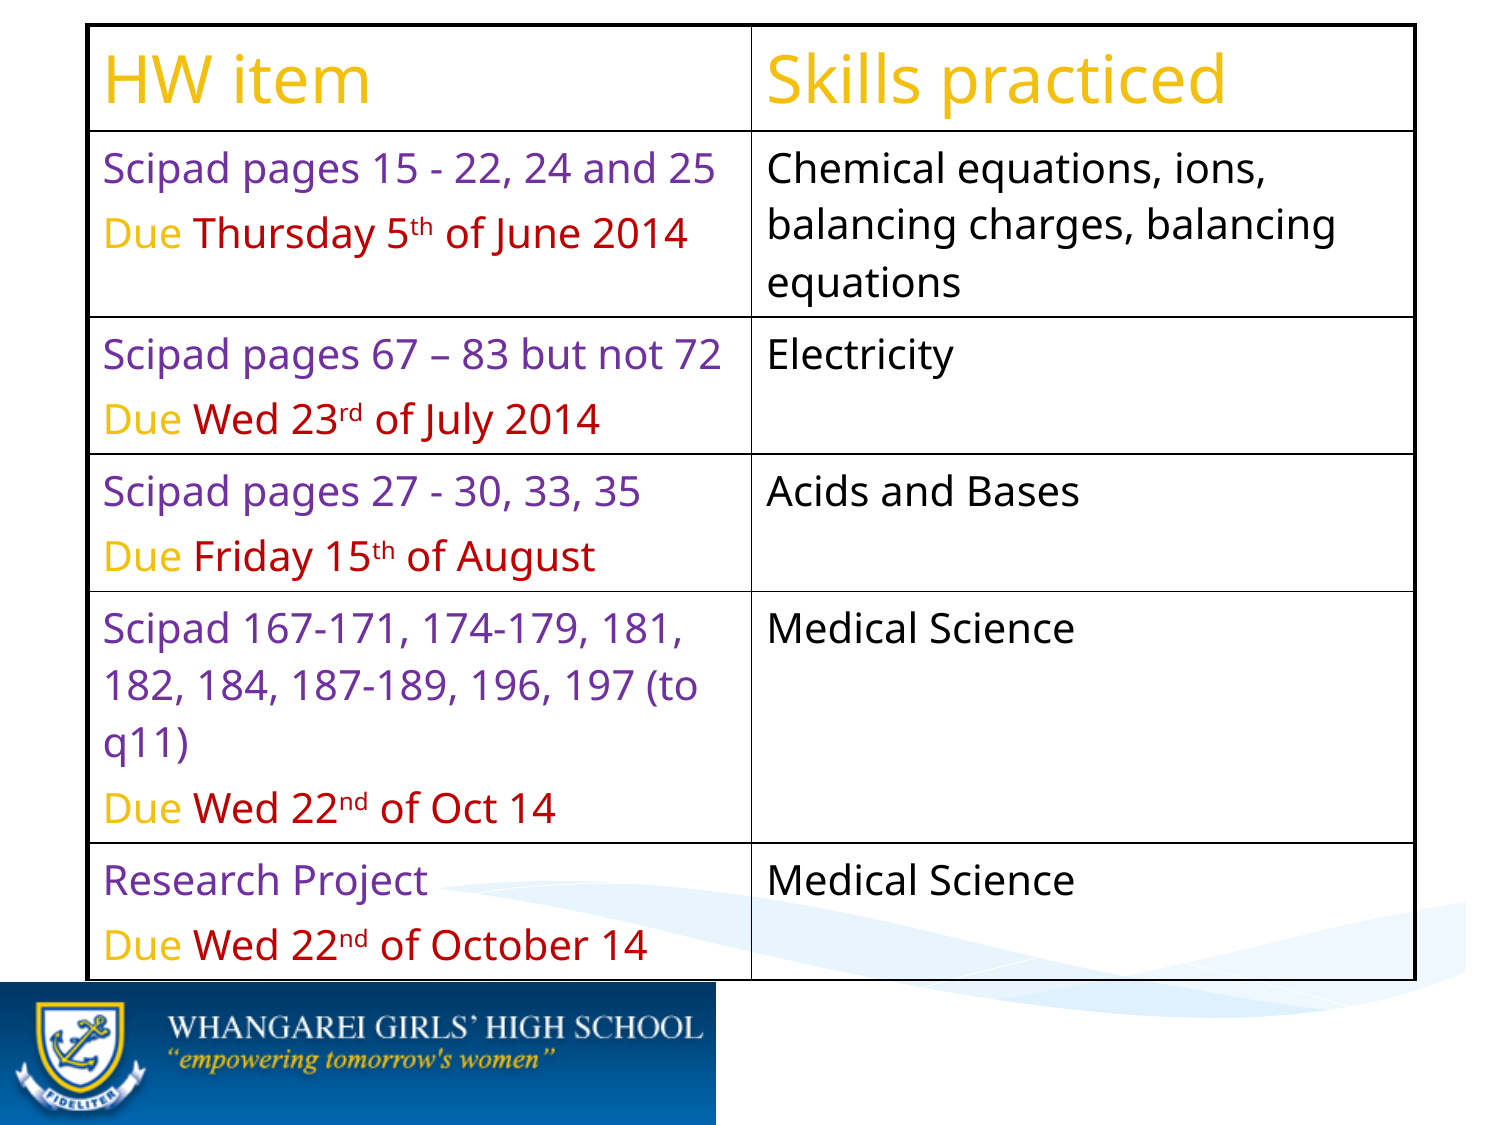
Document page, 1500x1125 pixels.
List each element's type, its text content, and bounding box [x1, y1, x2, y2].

table_cell Scipad pages 15 - 22, 24 and 25 Due Thursday 5th of June 2014 [90, 132, 751, 316]
table_cell Research Project Due Wed 22nd of October 14 [90, 844, 751, 979]
table_cell Medical Science [752, 592, 1413, 842]
table_header Skills practiced [752, 27, 1413, 130]
table_cell Chemical equations, ions, balancing charges, balancing equations [752, 132, 1413, 316]
table_cell Electricity [752, 318, 1413, 453]
table_cell Scipad pages 67 – 83 but not 72 Due Wed 23rd of July 2014 [90, 318, 751, 453]
table_cell Acids and Bases [752, 455, 1413, 591]
picture [0, 982, 716, 1125]
table_cell Medical Science [752, 844, 1413, 979]
table_header HW item [90, 27, 751, 130]
table_cell Scipad pages 27 - 30, 33, 35 Due Friday 15th of August [90, 455, 751, 591]
table_cell Scipad 167-171, 174-179, 181, 182, 184, 187-189, 196, 197 (to q11) Due Wed 22nd of Oct 14 [90, 592, 751, 842]
